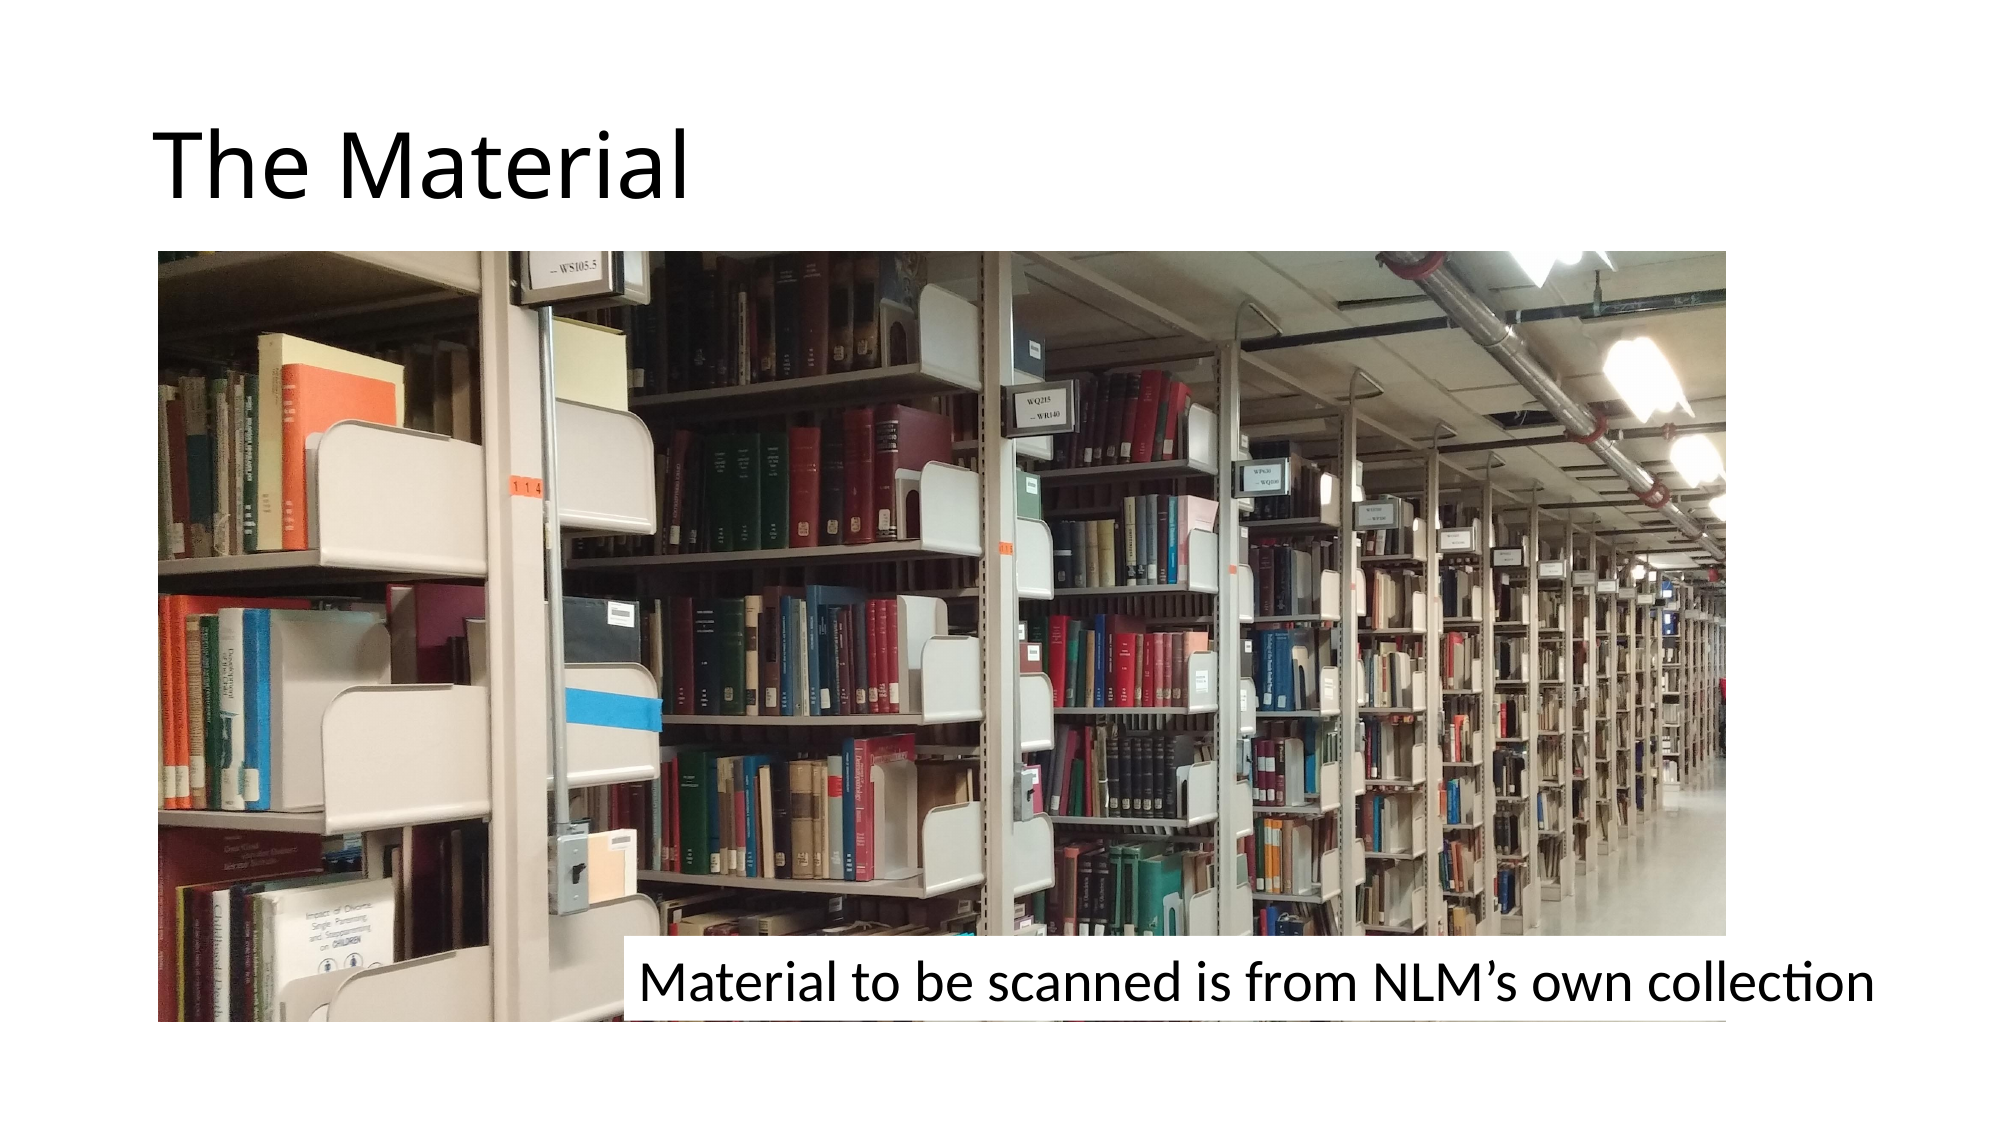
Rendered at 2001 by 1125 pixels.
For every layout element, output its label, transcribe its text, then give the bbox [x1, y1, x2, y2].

text_box Material to be scanned is from NLM’s own collection [1726, 935, 1892, 1021]
title The Material [137, 59, 1863, 278]
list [158, 251, 1726, 1022]
